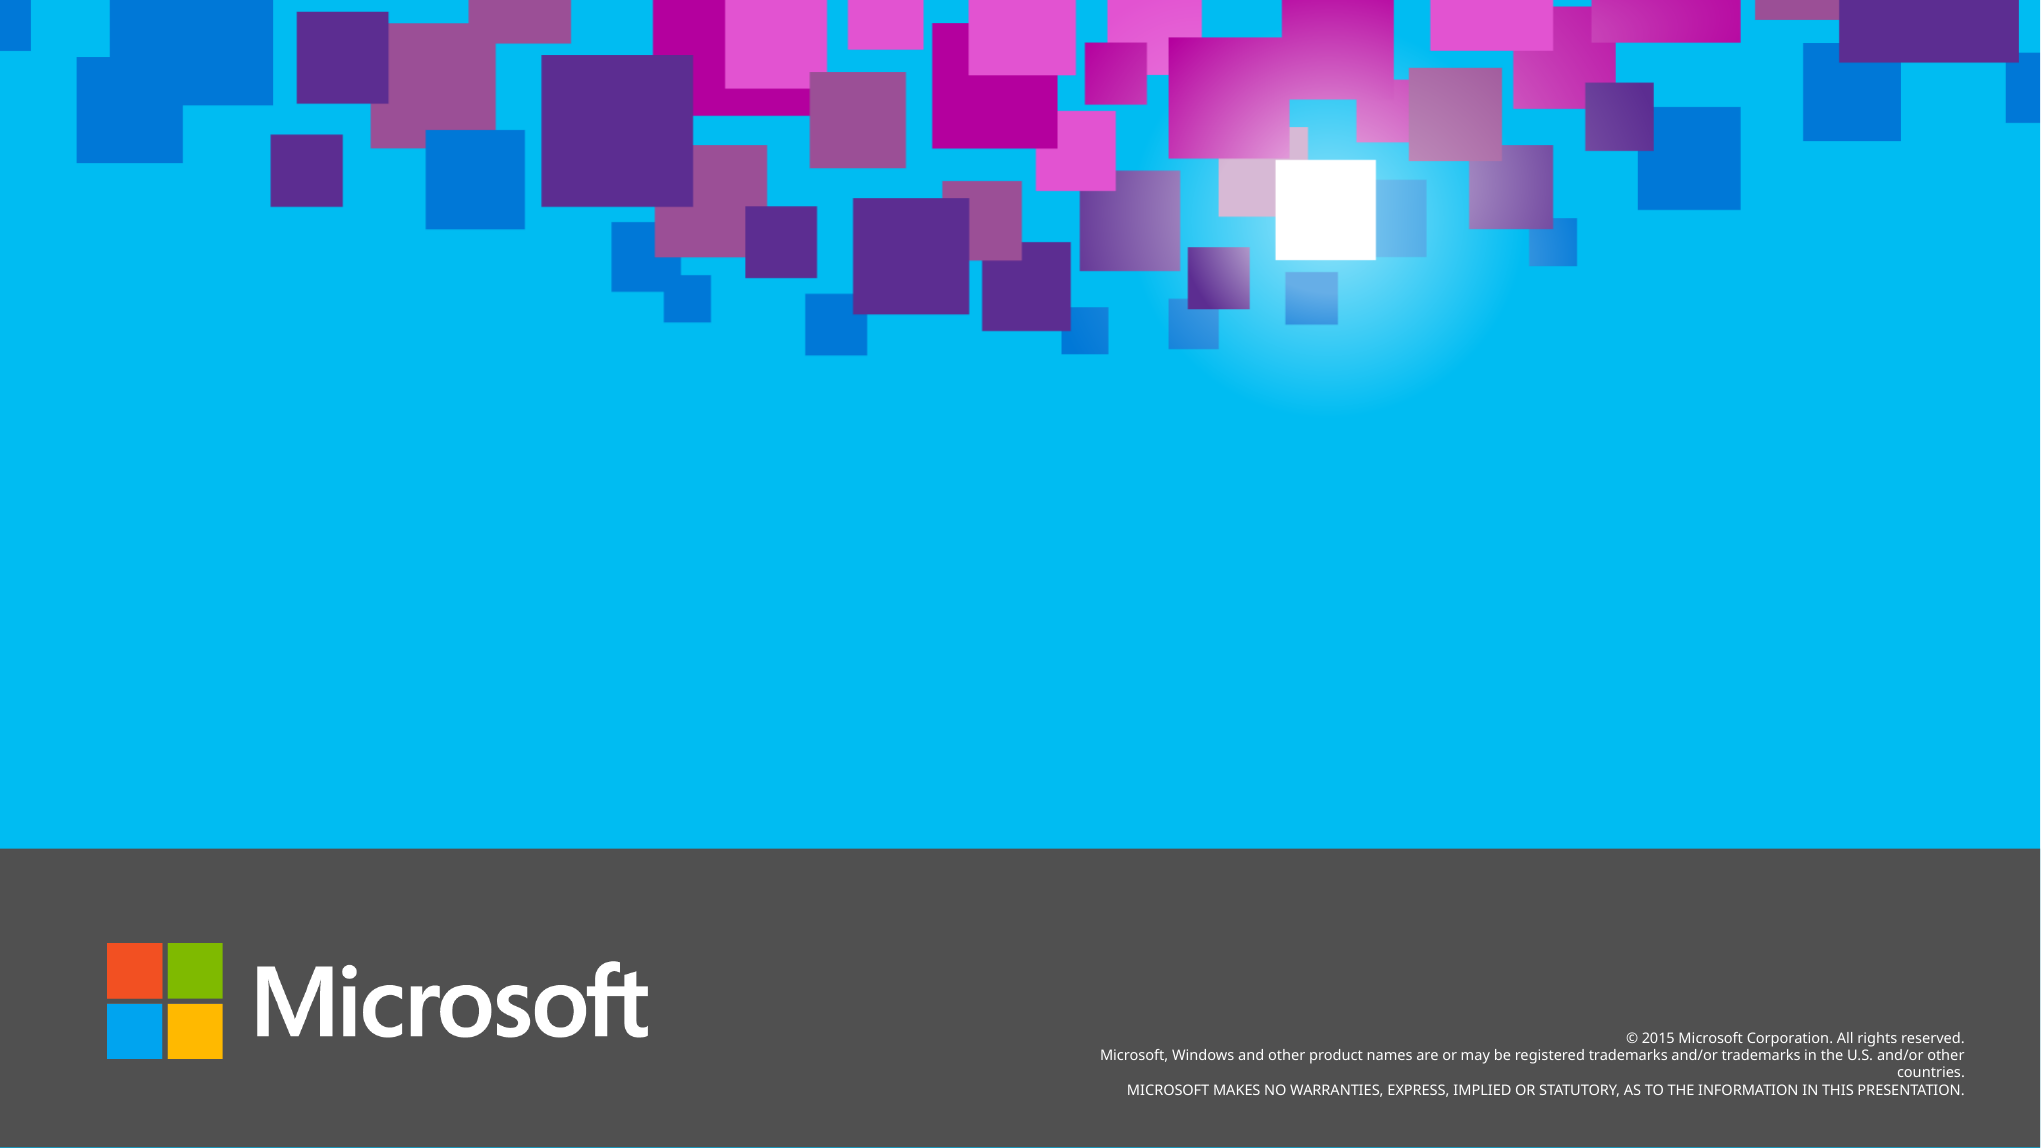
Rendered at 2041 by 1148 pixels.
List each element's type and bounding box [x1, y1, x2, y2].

picture [1756, 0, 2041, 140]
picture [848, 0, 923, 49]
picture [78, 0, 272, 162]
picture [297, 0, 571, 228]
picture [542, 0, 906, 321]
picture [271, 135, 342, 206]
picture [932, 0, 1576, 392]
picture [1430, 0, 1740, 209]
picture [0, 0, 30, 50]
picture [806, 182, 1107, 354]
picture [107, 943, 648, 1059]
